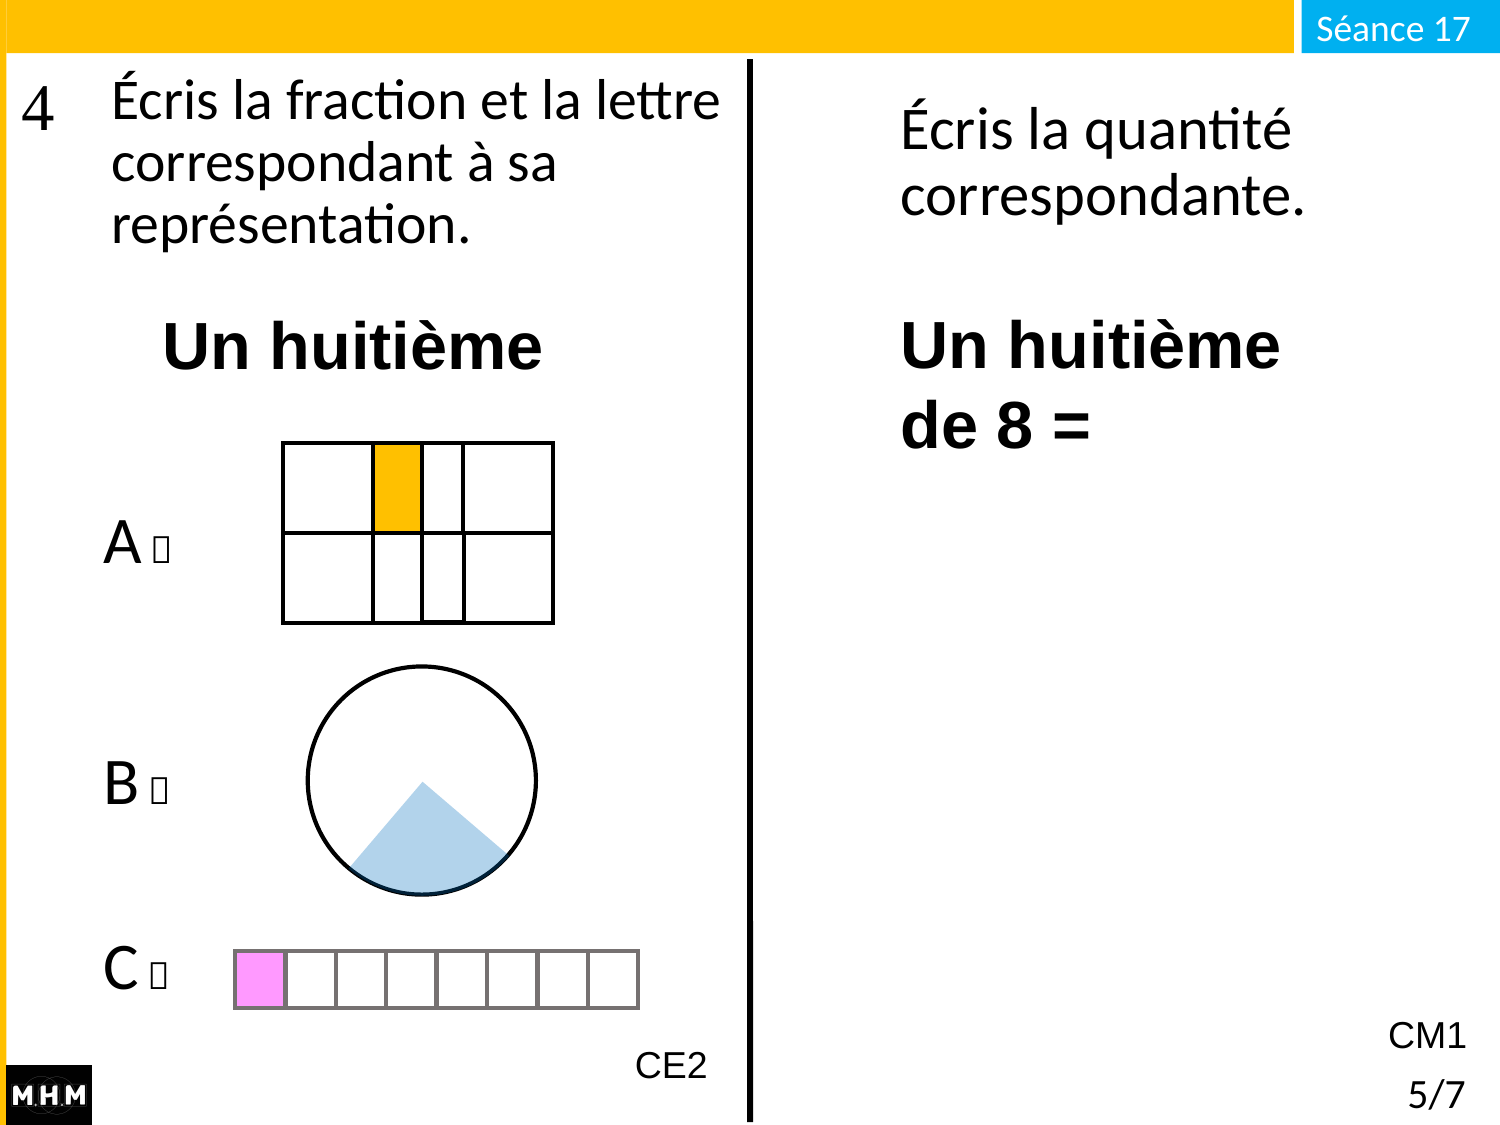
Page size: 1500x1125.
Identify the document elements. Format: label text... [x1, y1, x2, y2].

text_box C  [88, 915, 235, 1010]
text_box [234, 950, 639, 1009]
text_box Écris la fraction et la lettre correspondant à sa représentation. [96, 60, 739, 266]
text_box CM1 [1373, 1003, 1492, 1061]
list 5/7 [1373, 1064, 1500, 1125]
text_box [373, 442, 554, 618]
text_box [281, 531, 367, 618]
text_box Un huitième de 8 = [885, 294, 1388, 458]
picture [6, 1065, 92, 1125]
text_box Un huitième [147, 295, 561, 414]
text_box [261, 619, 584, 944]
text_box Écris la quantité correspondante. [885, 89, 1447, 237]
text_box [281, 441, 373, 531]
text_box A  [88, 489, 235, 584]
text_box B  [88, 730, 235, 826]
text_box CE2 [620, 1033, 739, 1091]
